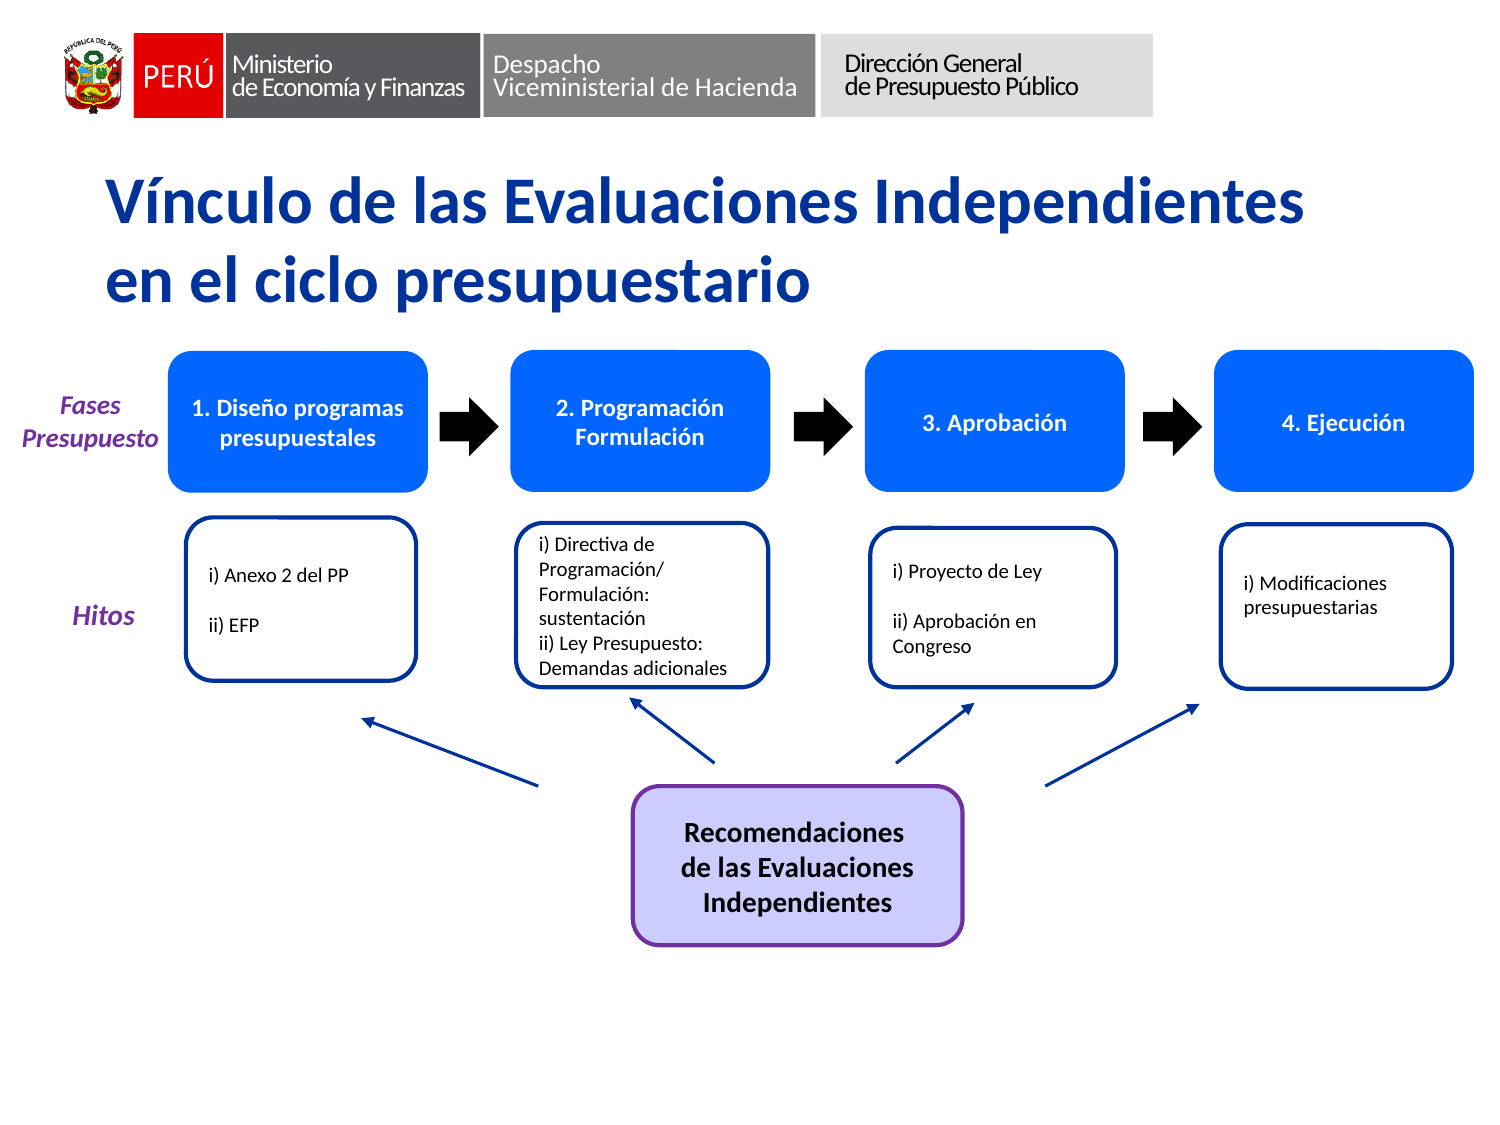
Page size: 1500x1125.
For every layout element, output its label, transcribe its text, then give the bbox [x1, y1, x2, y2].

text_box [628, 697, 715, 764]
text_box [1045, 703, 1200, 787]
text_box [0, 349, 1475, 946]
text_box Vínculo de las Evaluaciones Independientes en el ciclo presupuestario [90, 148, 1367, 324]
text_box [895, 702, 975, 764]
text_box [360, 717, 539, 787]
picture [53, 29, 484, 122]
